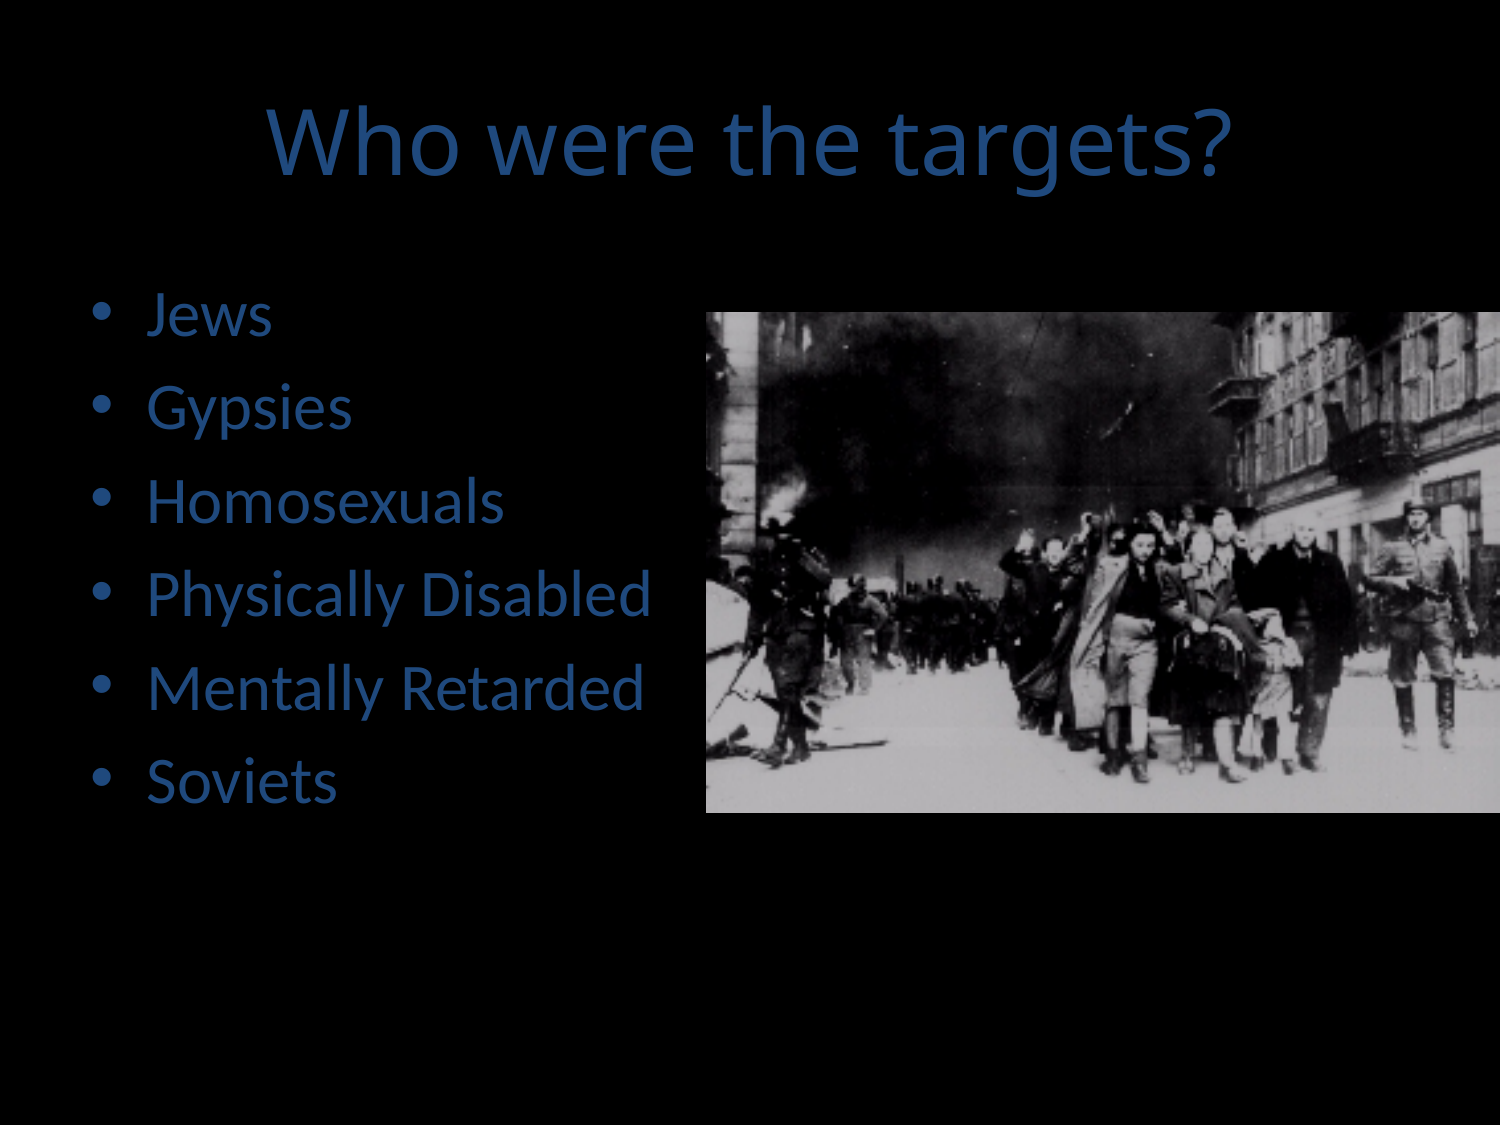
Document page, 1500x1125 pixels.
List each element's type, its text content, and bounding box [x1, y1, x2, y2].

title Who were the targets? [75, 45, 1425, 233]
list Jews Gypsies Homosexuals Physically Disabled Mentally Retarded Soviets [75, 262, 738, 1005]
picture [706, 312, 1500, 813]
